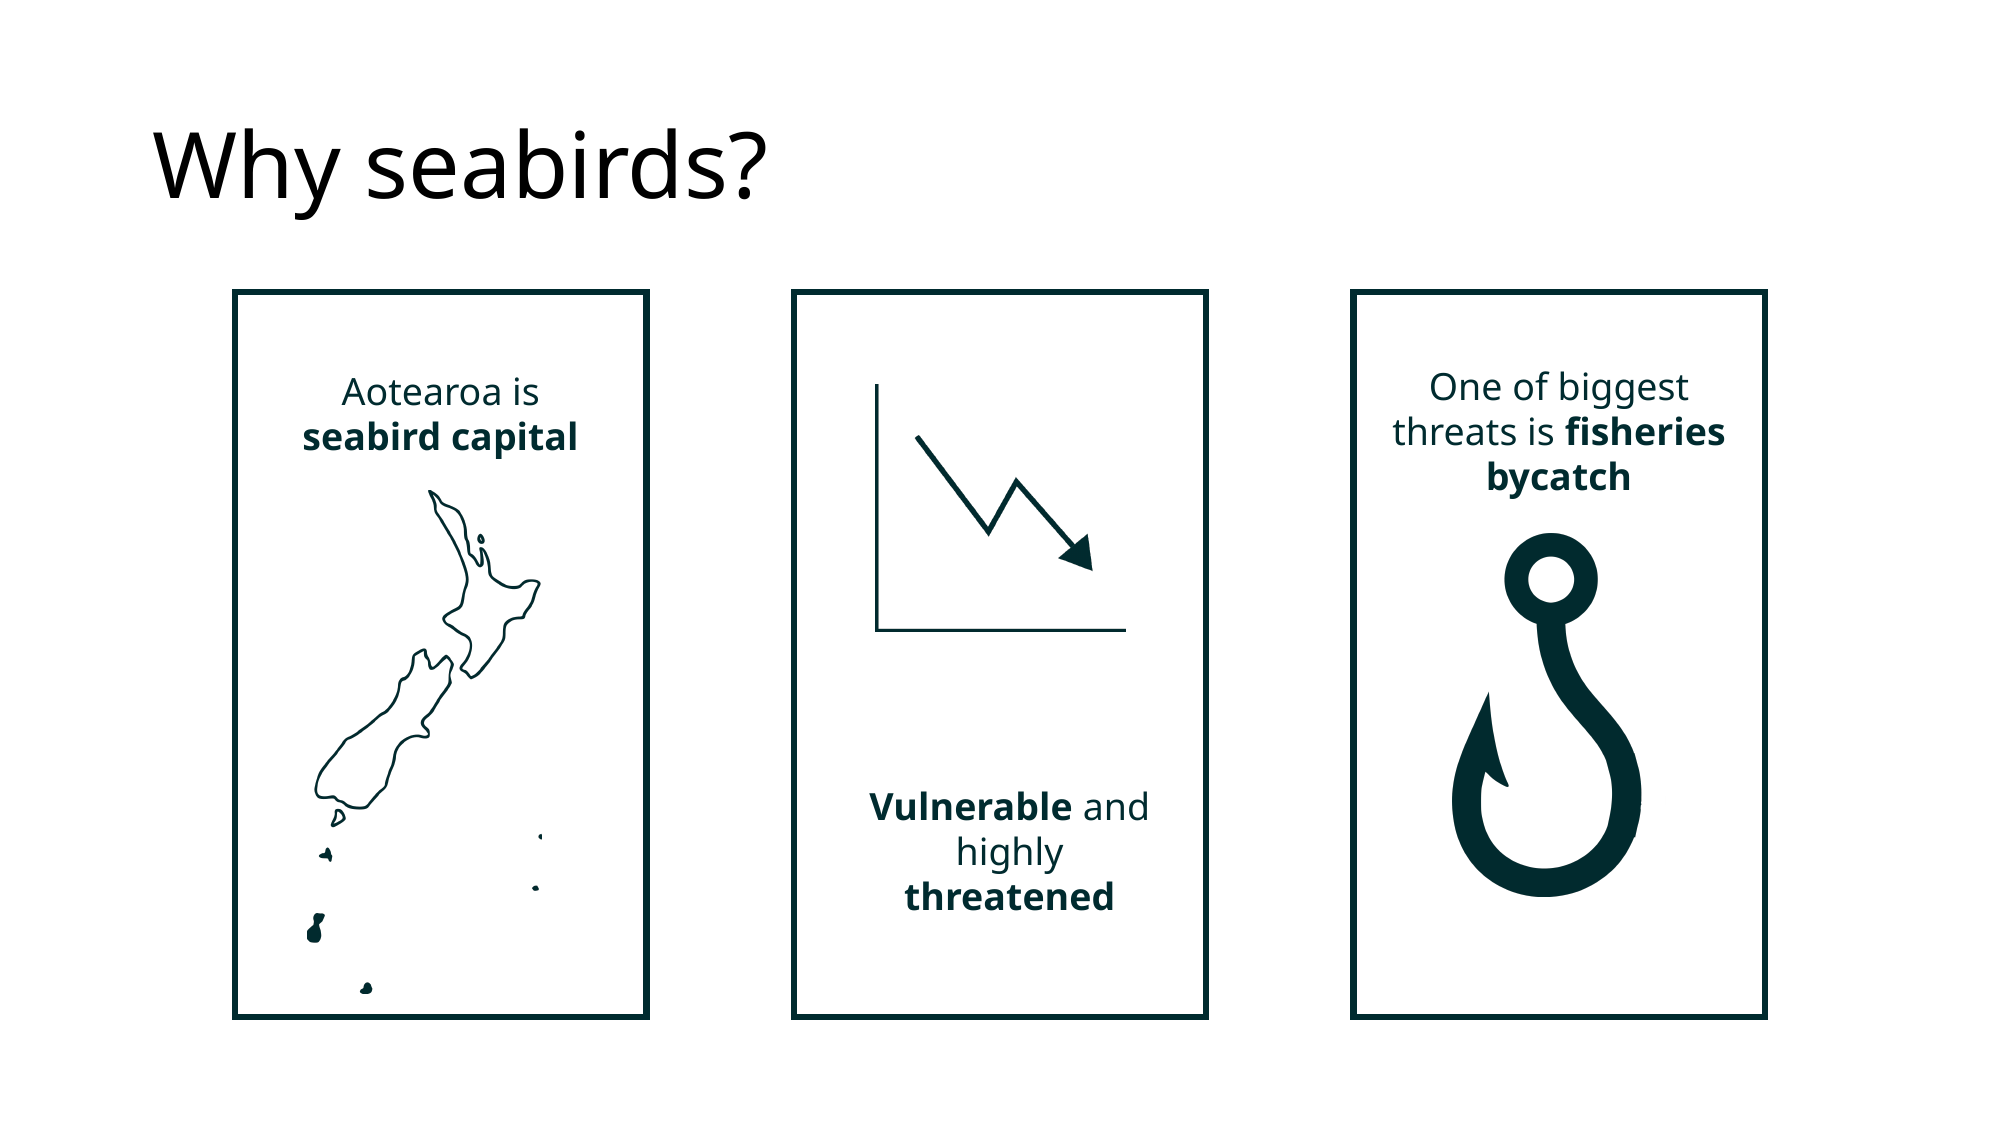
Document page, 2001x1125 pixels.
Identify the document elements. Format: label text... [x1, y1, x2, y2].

title Why seabirds? [137, 59, 1863, 278]
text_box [1353, 292, 1765, 1017]
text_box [794, 292, 1206, 1017]
picture [307, 490, 542, 994]
picture [1452, 533, 1666, 897]
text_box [235, 292, 647, 1017]
